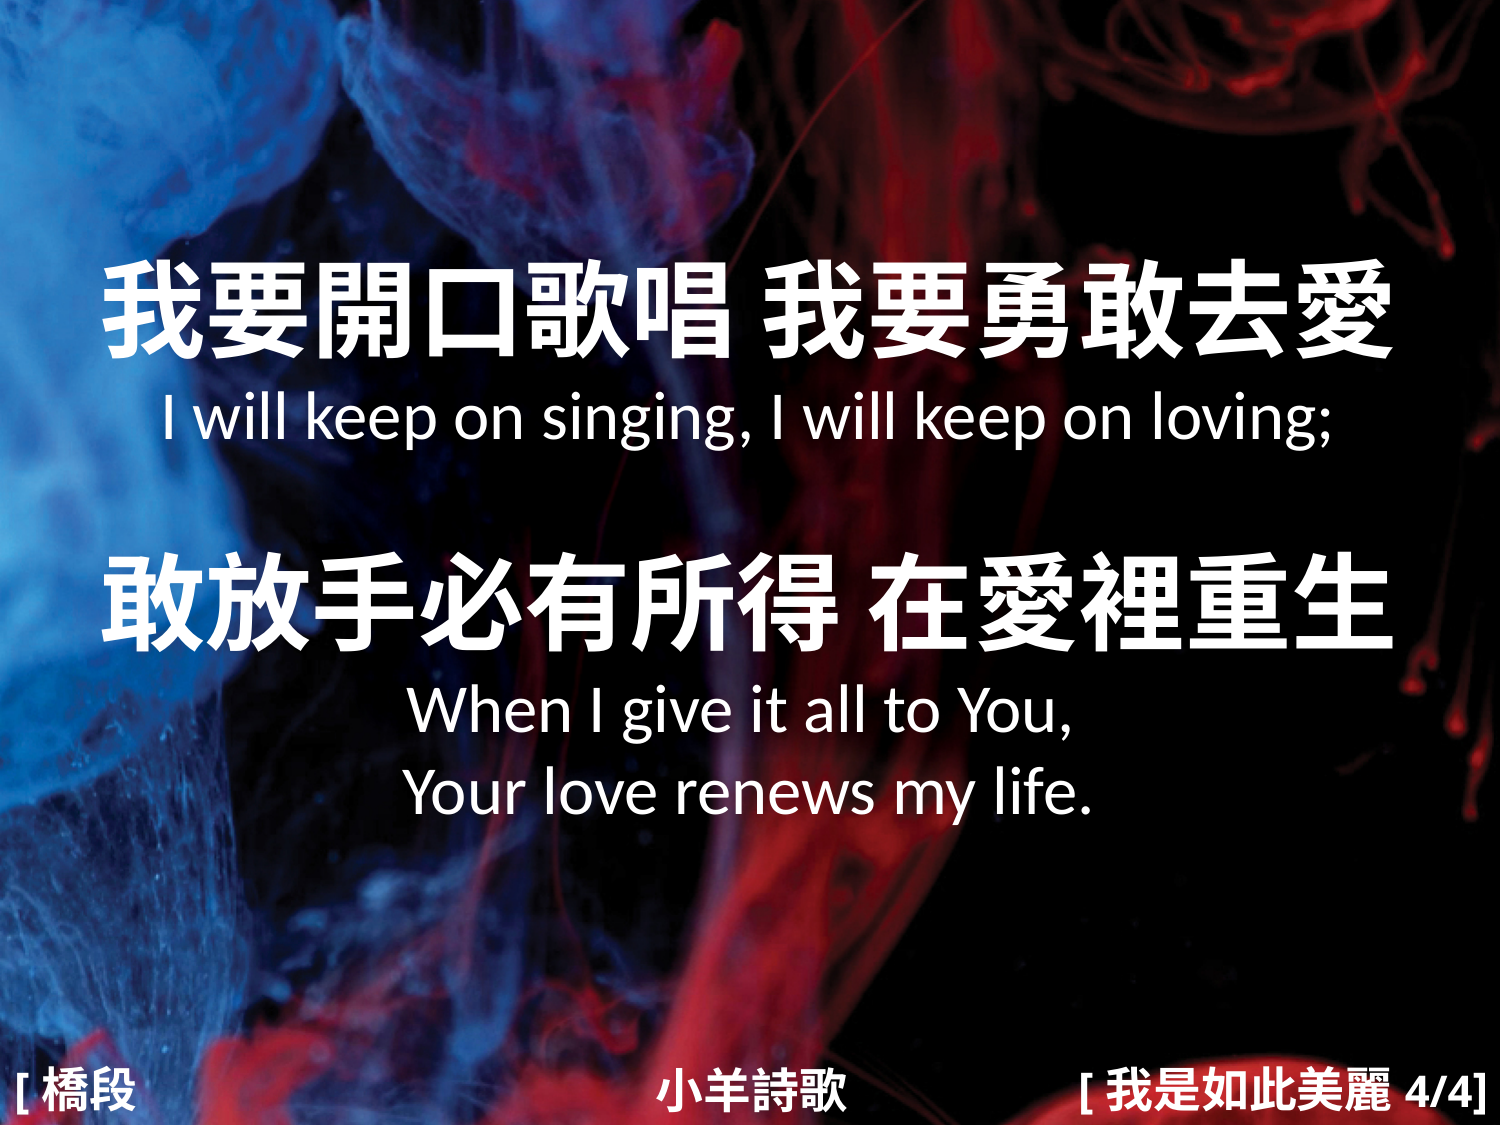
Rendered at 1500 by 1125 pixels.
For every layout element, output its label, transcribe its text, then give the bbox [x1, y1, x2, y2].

text_box 我要開口歌唱 我要勇敢去愛 I will keep on singing, I will keep on loving; 敢放手必有所得 在愛裡重生 When I give it all to You, Your love renews my life. [0, 236, 1499, 769]
subtitle 小羊詩歌 [205, 1053, 999, 1125]
picture [0, 0, 1500, 1053]
text_box [橋段1] [0, 1051, 205, 1125]
text_box [我是如此美麗4/4] [999, 1052, 1500, 1125]
